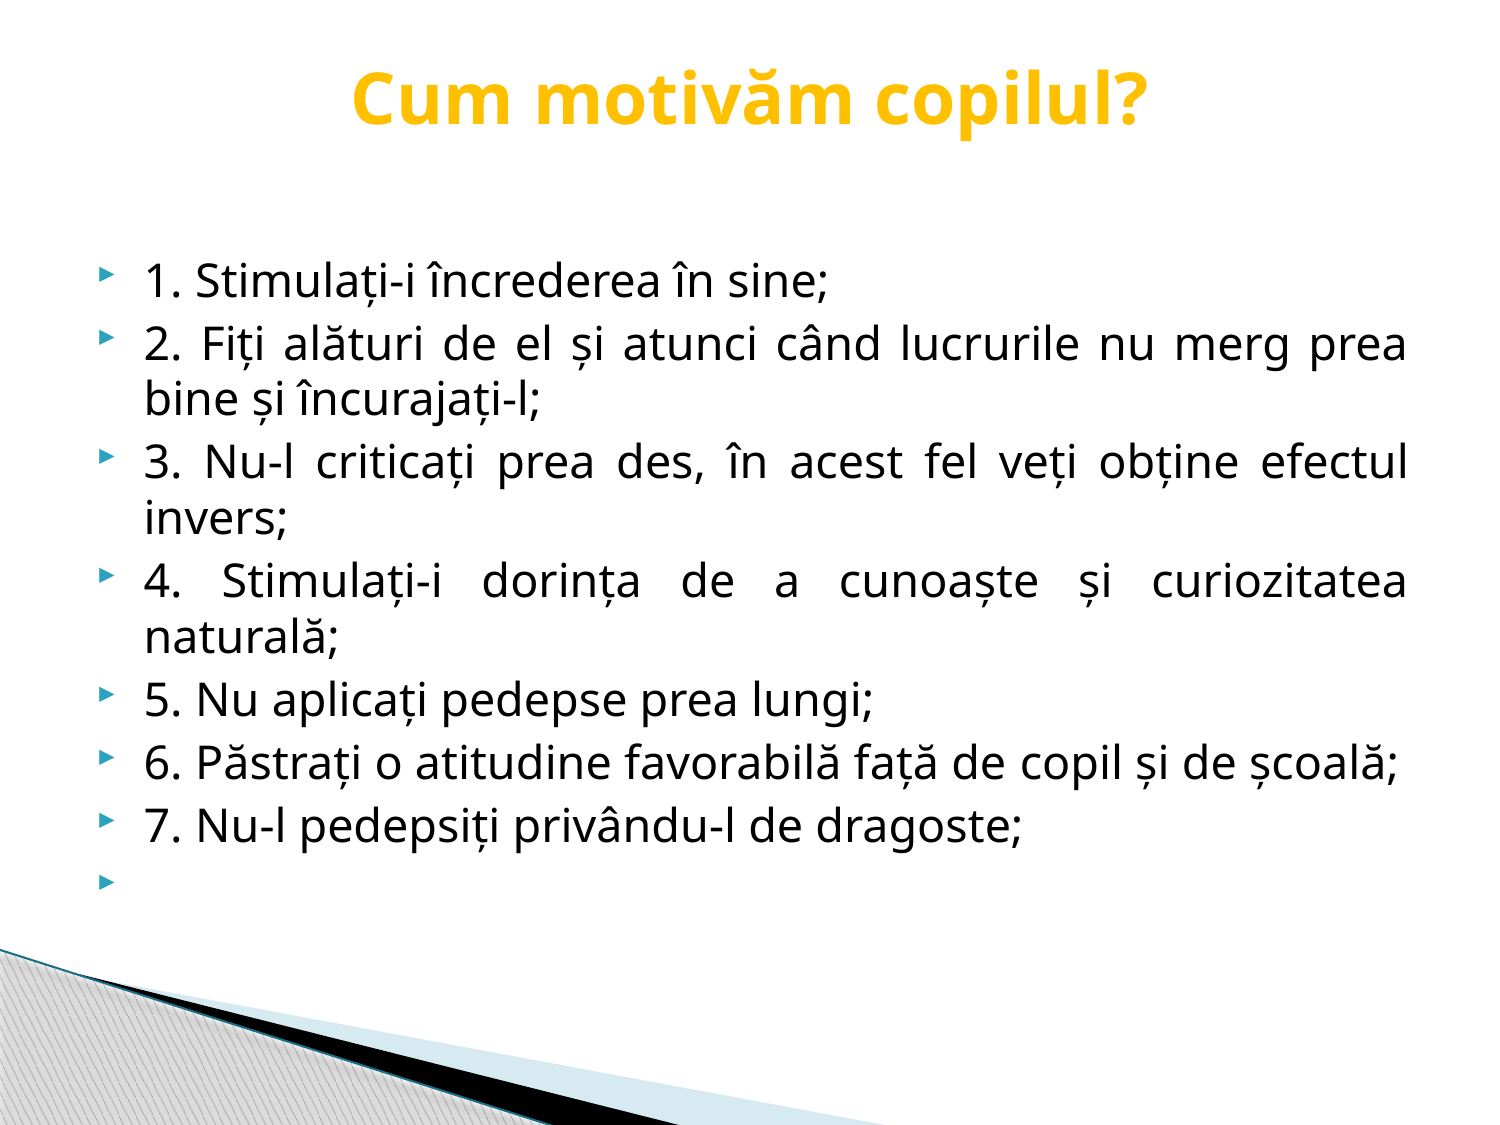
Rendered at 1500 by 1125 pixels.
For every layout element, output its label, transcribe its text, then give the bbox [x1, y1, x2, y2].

list 1. Stimulaţi-i încrederea în sine; 2. Fiţi alături de el şi atunci când lucrurile nu merg prea bine şi încurajaţi-l; 3. Nu-l criticaţi prea des, în acest fel veţi obţine efectul invers; 4. Stimulaţi-i dorinţa de a cunoaşte şi curiozitatea naturală; 5. Nu aplicaţi pedepse prea lungi; 6. Păstraţi o atitudine favorabilă faţă de copil şi de şcoală; 7. Nu-l pedepsiţi privându-l de dragoste; [75, 243, 1425, 986]
title Cum motivăm copilul? [75, 45, 1425, 233]
